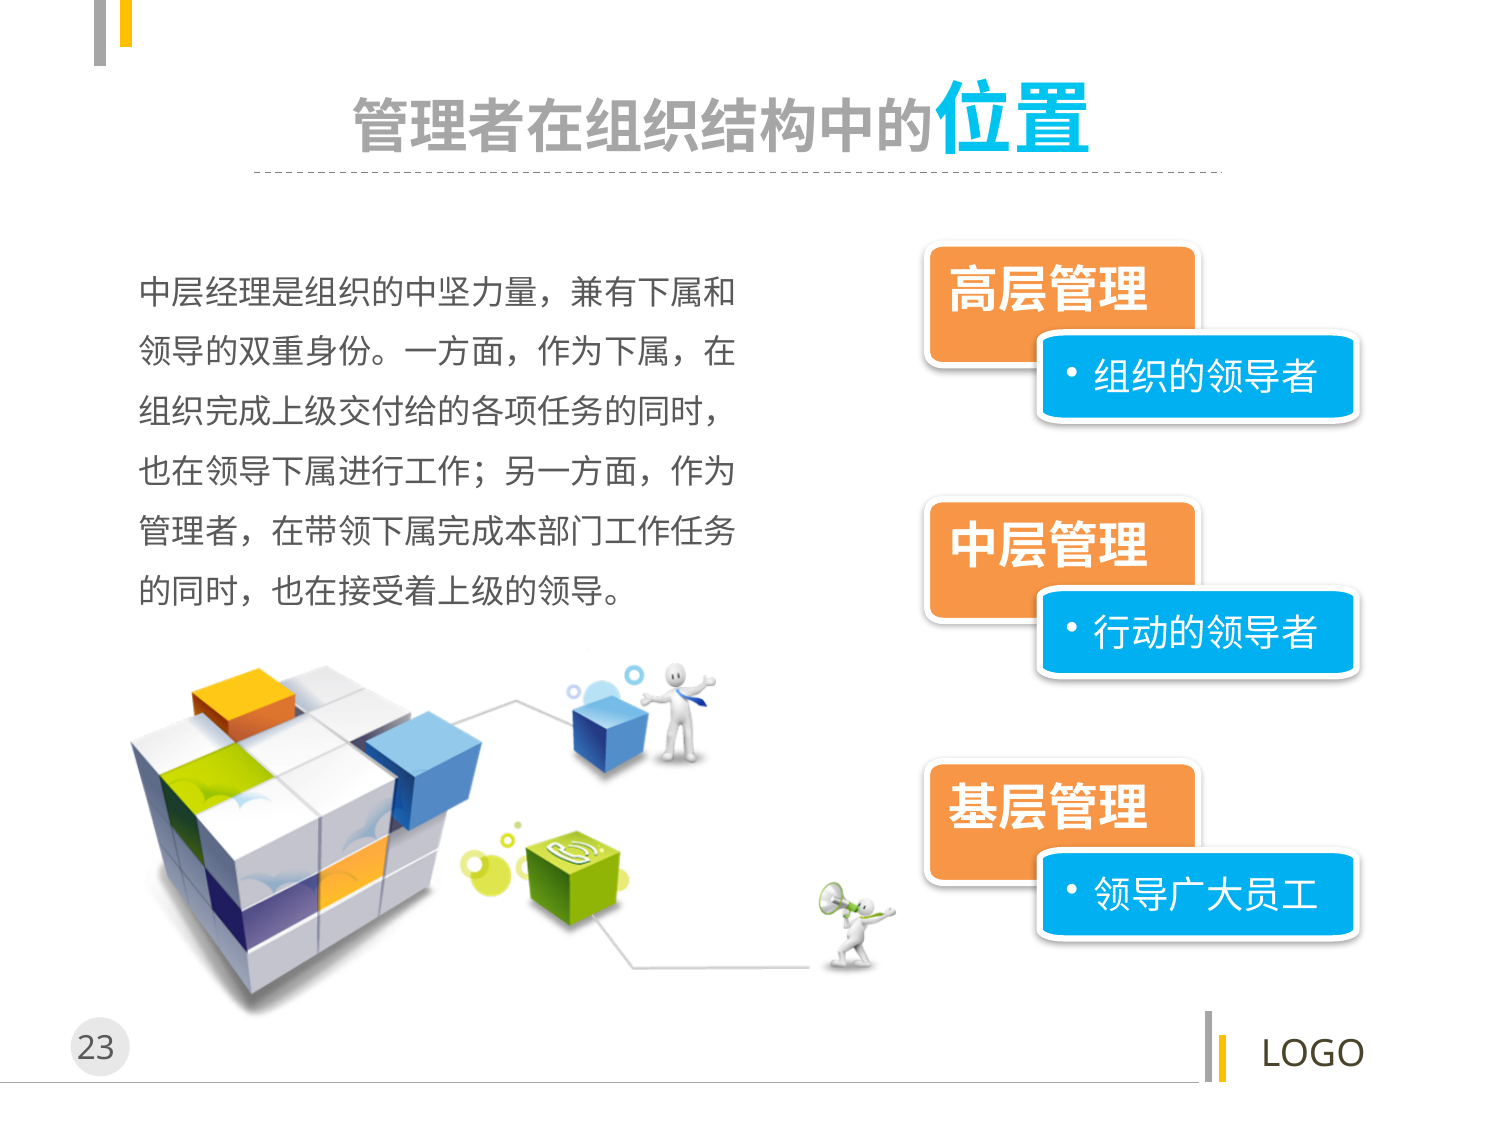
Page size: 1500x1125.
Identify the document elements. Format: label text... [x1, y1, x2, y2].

text_box 高层管理 [927, 243, 1199, 366]
picture [123, 631, 912, 1054]
text_box 中层管理 [927, 499, 1199, 621]
text_box 组织的领导者 [1039, 332, 1357, 421]
text_box 行动的领导者 [1039, 588, 1357, 677]
text_box 基层管理 [927, 761, 1199, 883]
text_box 中层经理是组织的中坚力量，兼有下属和领导的双重身份。一方面，作为下属，在组织完成上级交付给的各项任务的同时，也在领导下属进行工作；另一方面，作为管理者，在带领下属完成本部门工作任务的同时，也在接受着上级的领导。 [123, 243, 774, 618]
text_box 领导广大员工 [1039, 850, 1357, 939]
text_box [253, 77, 1223, 173]
